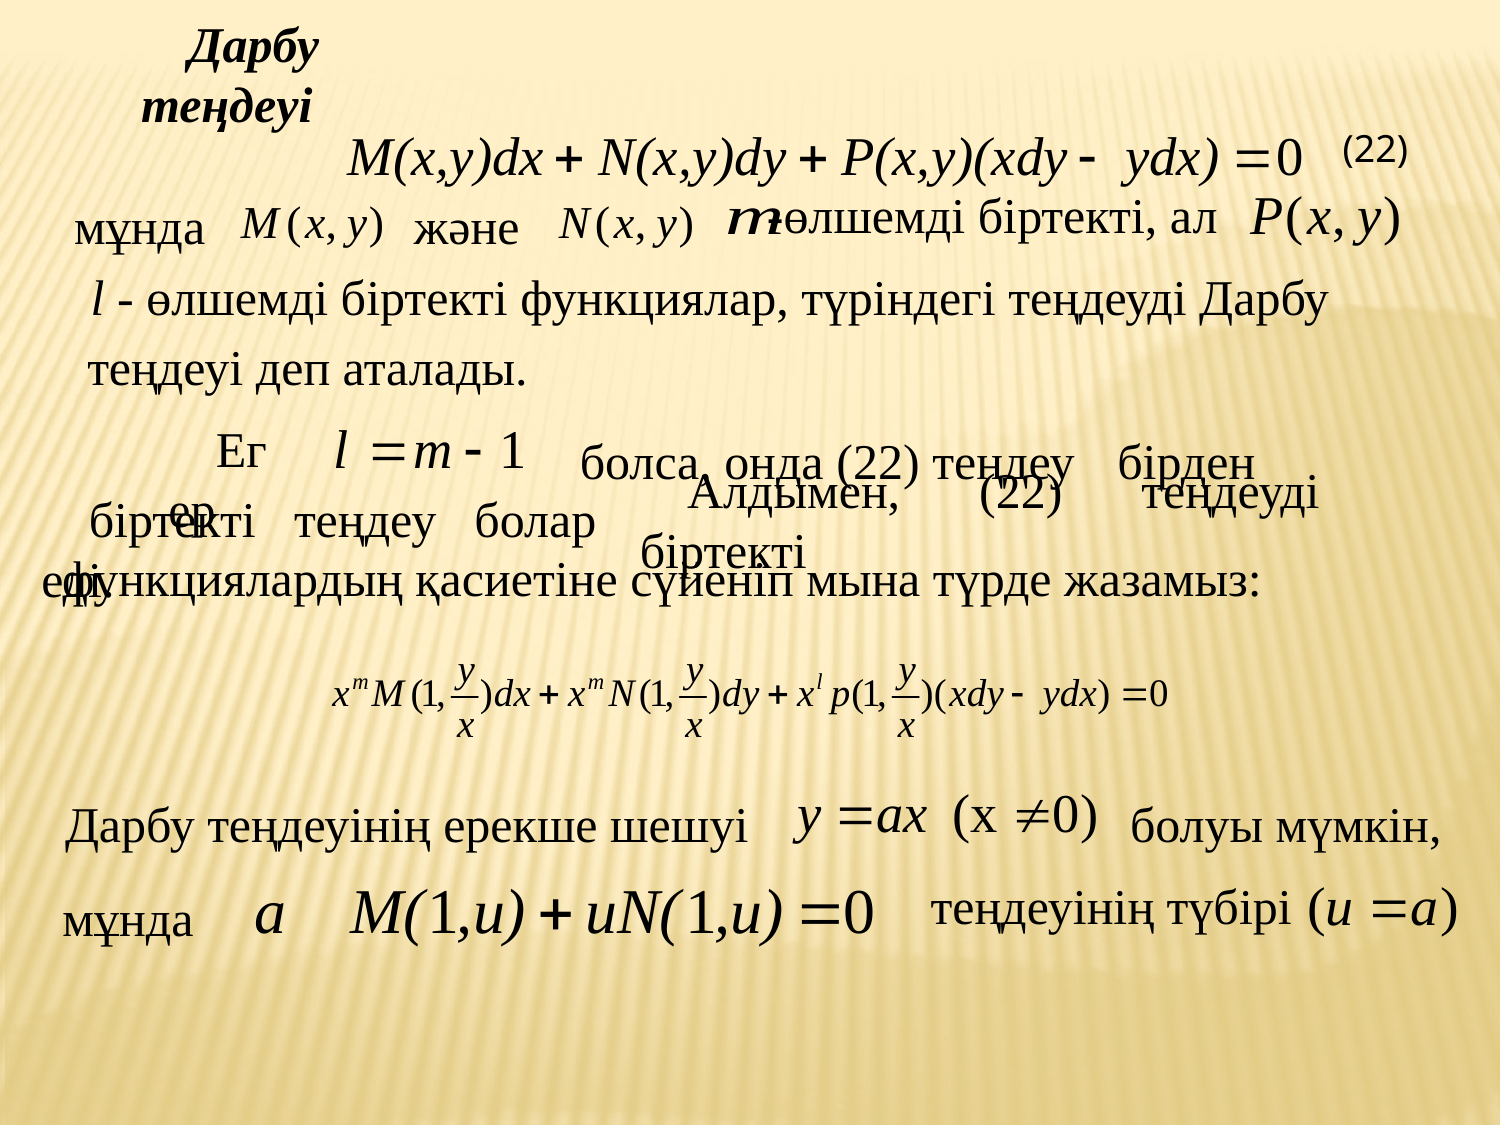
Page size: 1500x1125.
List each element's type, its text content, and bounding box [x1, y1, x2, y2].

text_box (22) [1328, 117, 1424, 177]
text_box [234, 198, 391, 258]
text_box болуы мүмкін, [1115, 785, 1470, 860]
text_box бірден [1102, 421, 1271, 480]
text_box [324, 644, 1177, 747]
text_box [714, 198, 798, 247]
text_box біртекті теңдеу болар еді. [26, 480, 612, 538]
text_box мұнда [47, 878, 222, 954]
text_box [339, 128, 1310, 200]
text_box және [400, 217, 535, 258]
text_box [784, 784, 1105, 856]
text_box Дарбу теңдеуі [126, 35, 472, 111]
text_box -өлшемді біртекті, ал [806, 217, 1231, 251]
text_box мұнда [59, 187, 221, 263]
text_box теңдеуі деп аталады. [72, 328, 556, 403]
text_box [1300, 878, 1466, 950]
text_box Дарбу теңдеуінің ерекше шешуі [50, 785, 777, 860]
text_box функциялардың қасиетіне сүйеніп мына түрде жазамыз: [0, 538, 1395, 614]
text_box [550, 198, 700, 258]
text_box l - өлшемді біртекті функциялар, түріндегі теңдеуді Дарбу [75, 258, 1345, 334]
text_box Егер [153, 410, 294, 480]
text_box болса, онда (22) теңдеу [565, 421, 1102, 497]
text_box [1241, 187, 1410, 259]
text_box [245, 878, 886, 962]
text_box теңдеуінің түбірі [915, 867, 1320, 942]
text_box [327, 421, 531, 481]
text_box Алдымен, (22) теңдеуді біртекті [624, 480, 1335, 538]
